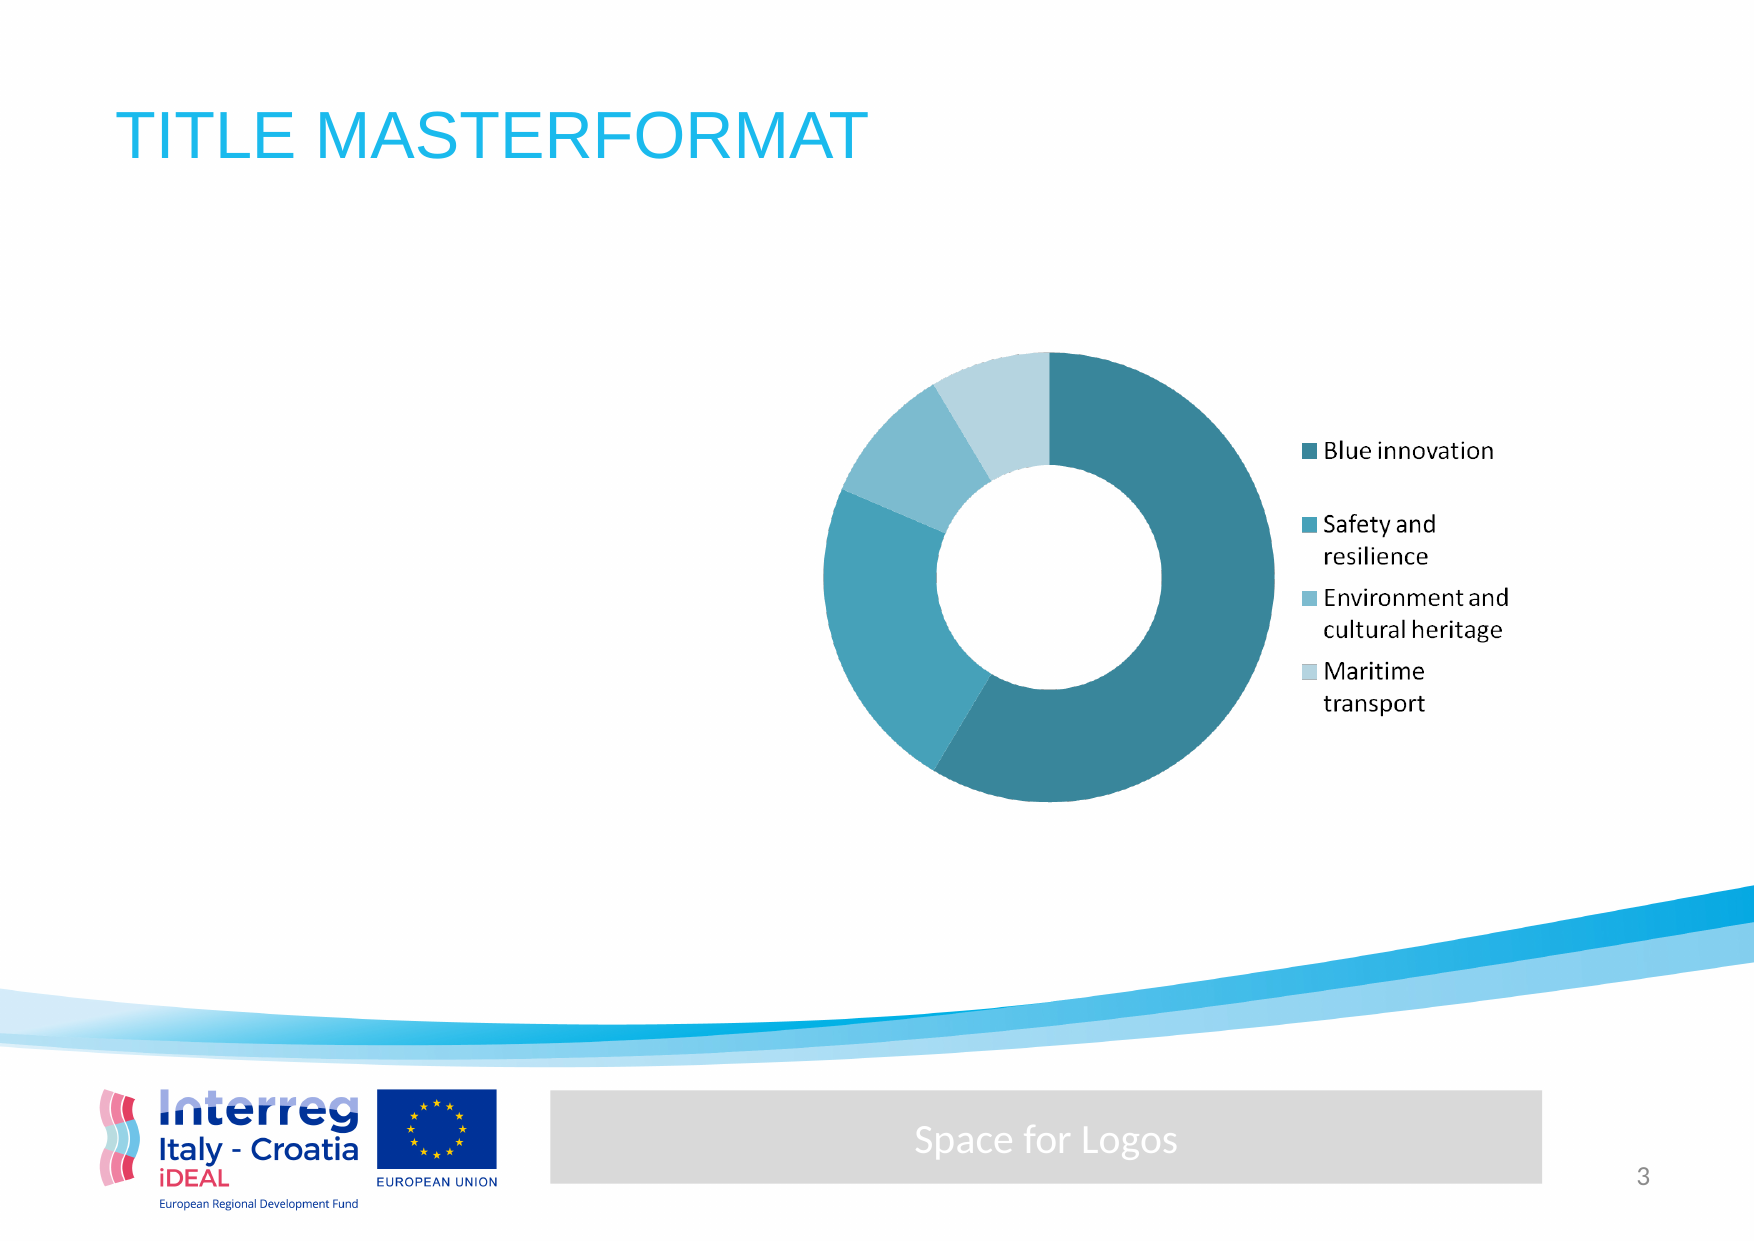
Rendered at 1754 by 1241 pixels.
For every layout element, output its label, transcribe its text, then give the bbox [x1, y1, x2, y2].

text_box Space for Logos [549, 1089, 1543, 1185]
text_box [801, 315, 1530, 839]
slide_number 3 [1607, 1141, 1666, 1208]
text_box TITLE MASTERFORMAT [97, 83, 1656, 181]
picture [0, 0, 1754, 1241]
